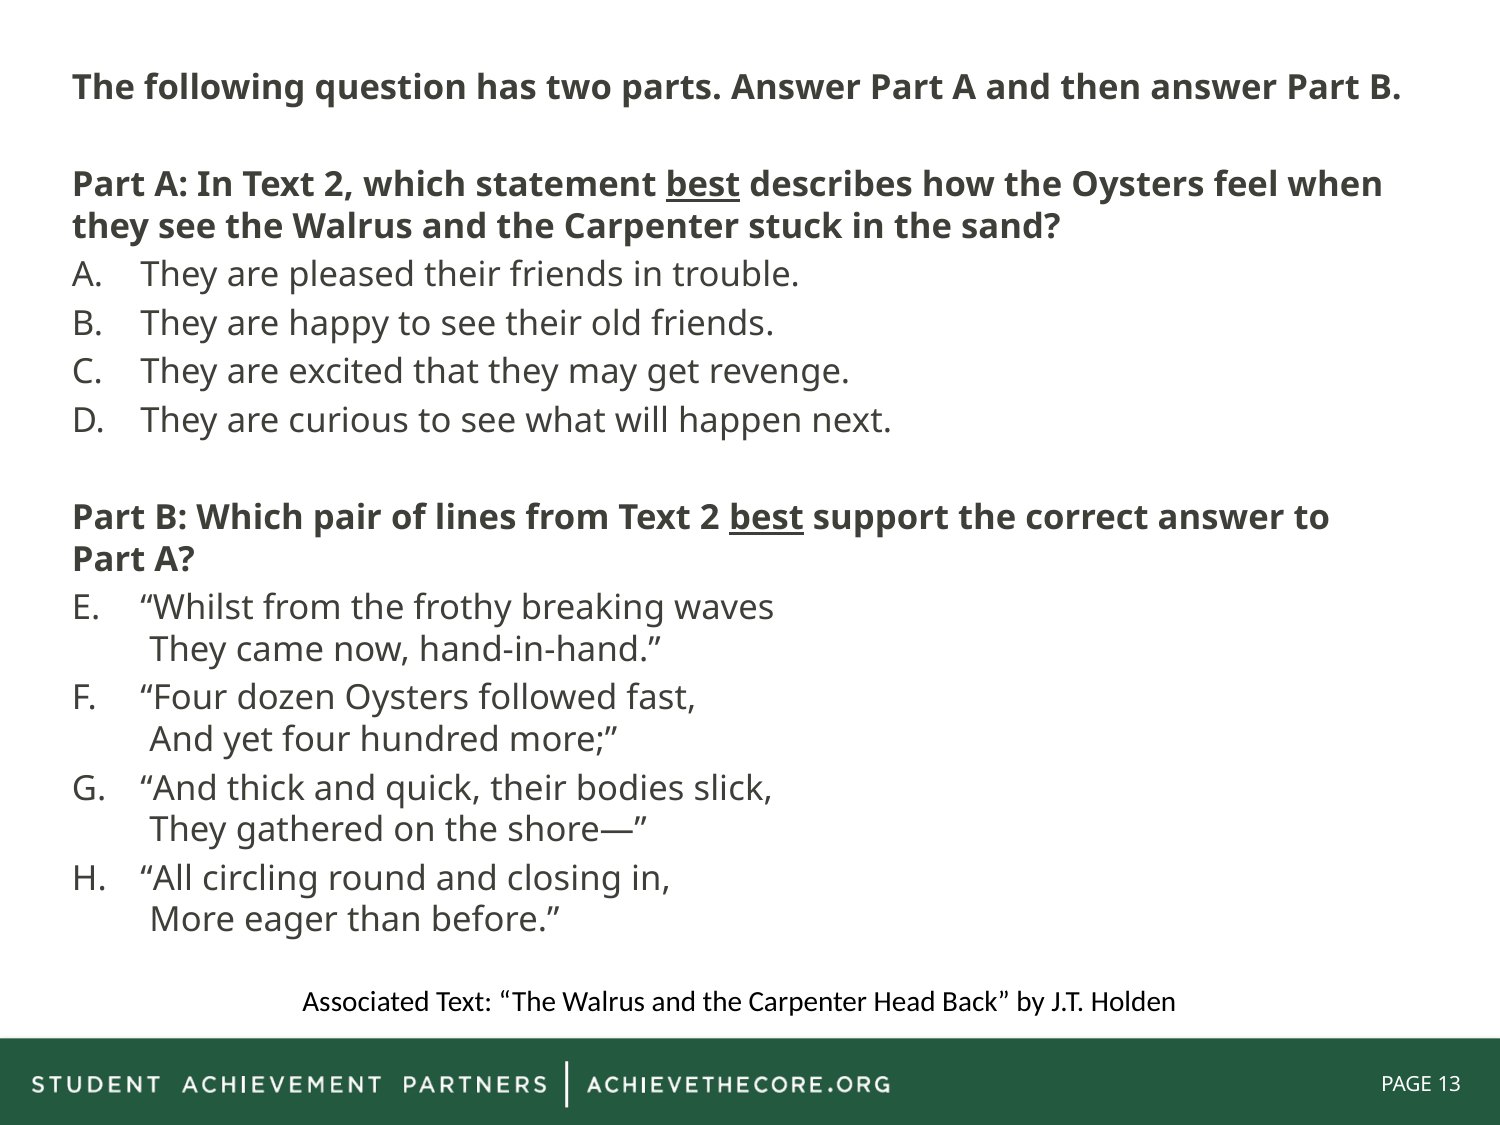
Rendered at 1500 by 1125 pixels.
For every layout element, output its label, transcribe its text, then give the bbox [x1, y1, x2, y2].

text_box Associated Text: “The Walrus and the Carpenter Head Back” by J.T. Holden [56, 974, 1423, 1025]
list The following question has two parts. Answer Part A and then answer Part B. Part A: In Text 2, which statement best describes how the Oysters feel when they see the Walrus and the Carpenter stuck in the sand? They are pleased their friends in trouble. They are happy to see their old friends. They are excited that they may get revenge. They are curious to see what will happen next. Part B: Which pair of lines from Text 2 best support the correct answer to Part A? “Whilst from the frothy breaking waves They came now, hand-in-hand.” “Four dozen Oysters followed fast, And yet four hundred more;” “And thick and quick, their bodies slick, They gathered on the shore—” “All circling round and closing in, More eager than before.” [56, 57, 1423, 974]
